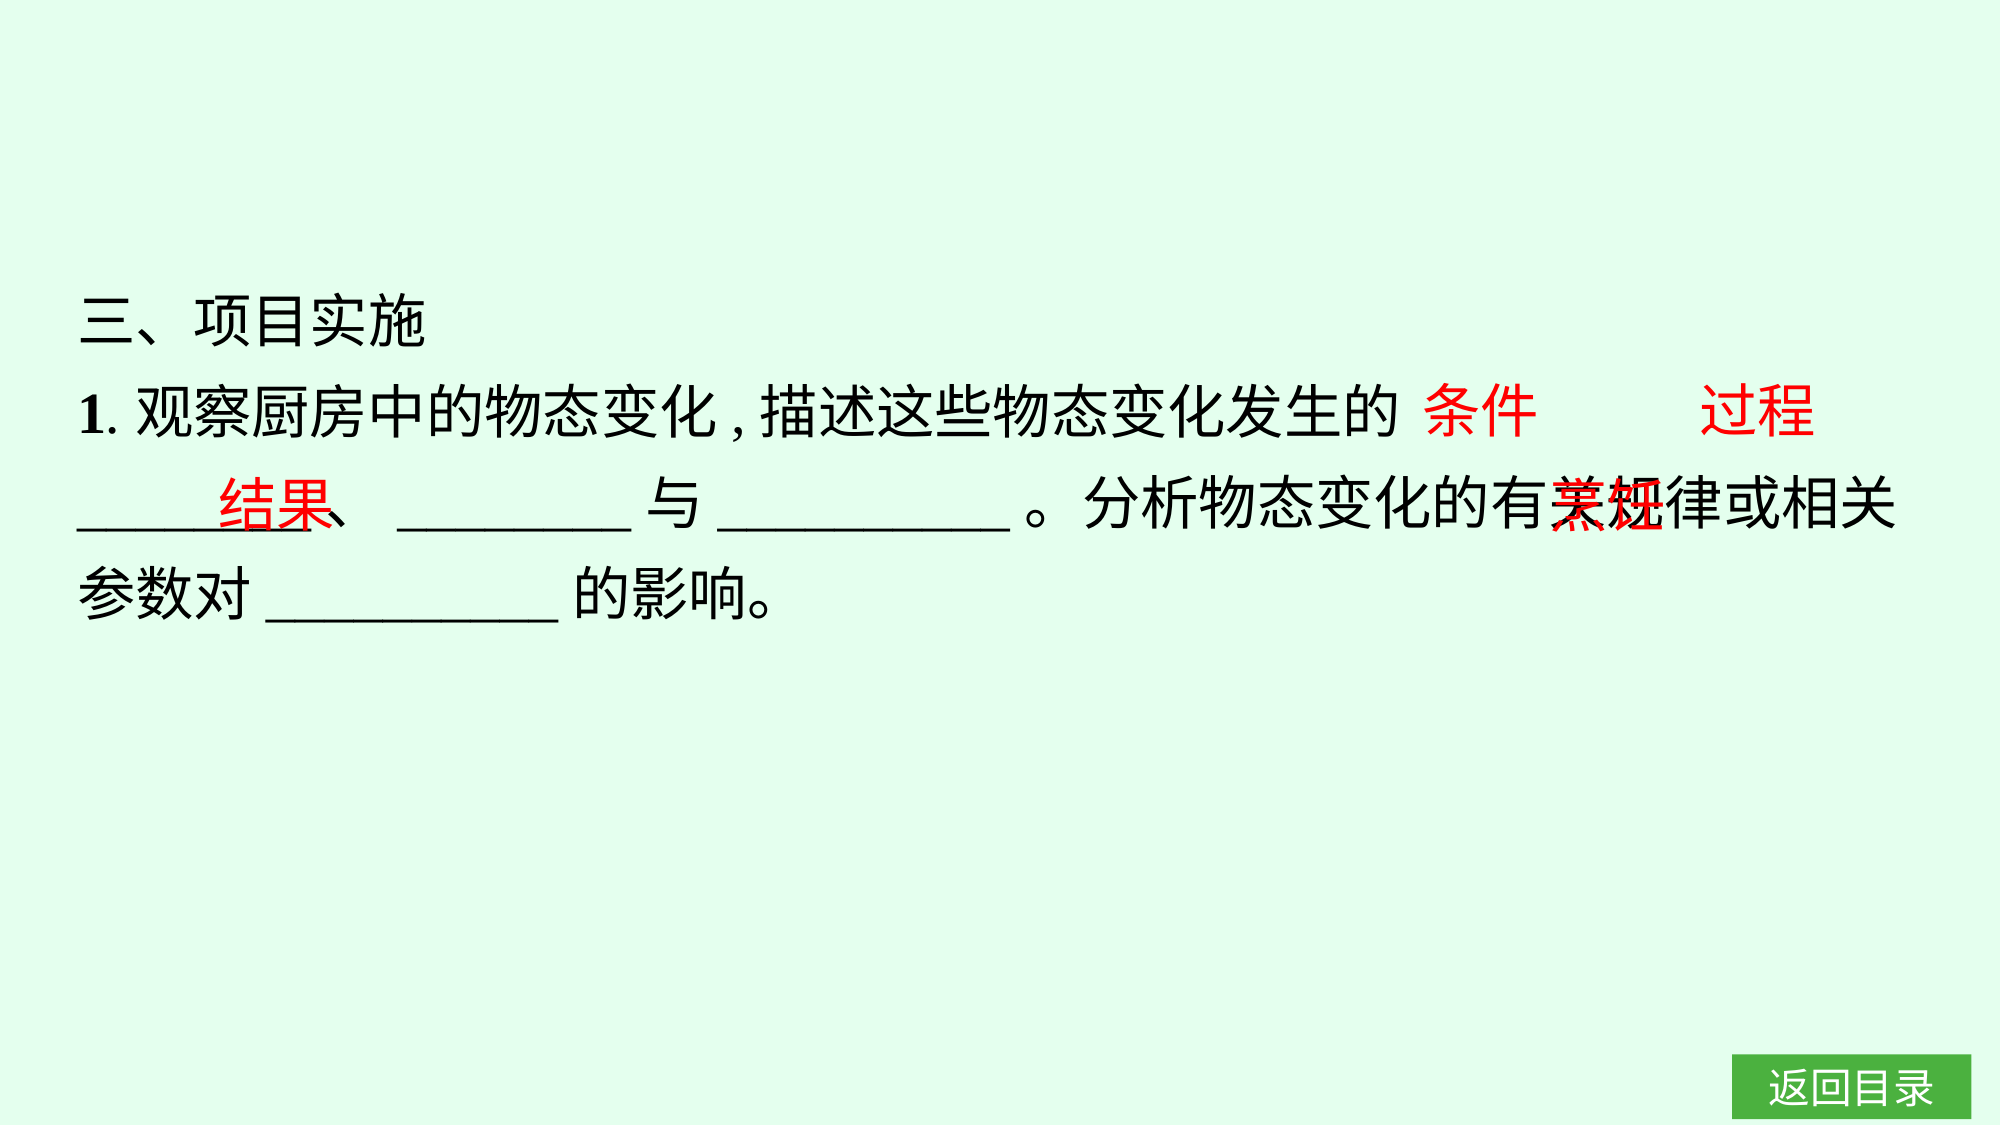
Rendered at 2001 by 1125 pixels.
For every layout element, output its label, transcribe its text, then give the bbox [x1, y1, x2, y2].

text_box 结果 [203, 439, 364, 546]
text_box 三、项目实施 1.观察厨房中的物态变化,描述这些物态变化发生的________、________与__________。分析物态变化的有关规律或相关参数对__________的影响。 [62, 255, 1938, 635]
text_box 过程 [1684, 345, 1845, 452]
text_box 条件 [1407, 345, 1567, 452]
text_box 烹饪 [1534, 441, 1695, 547]
